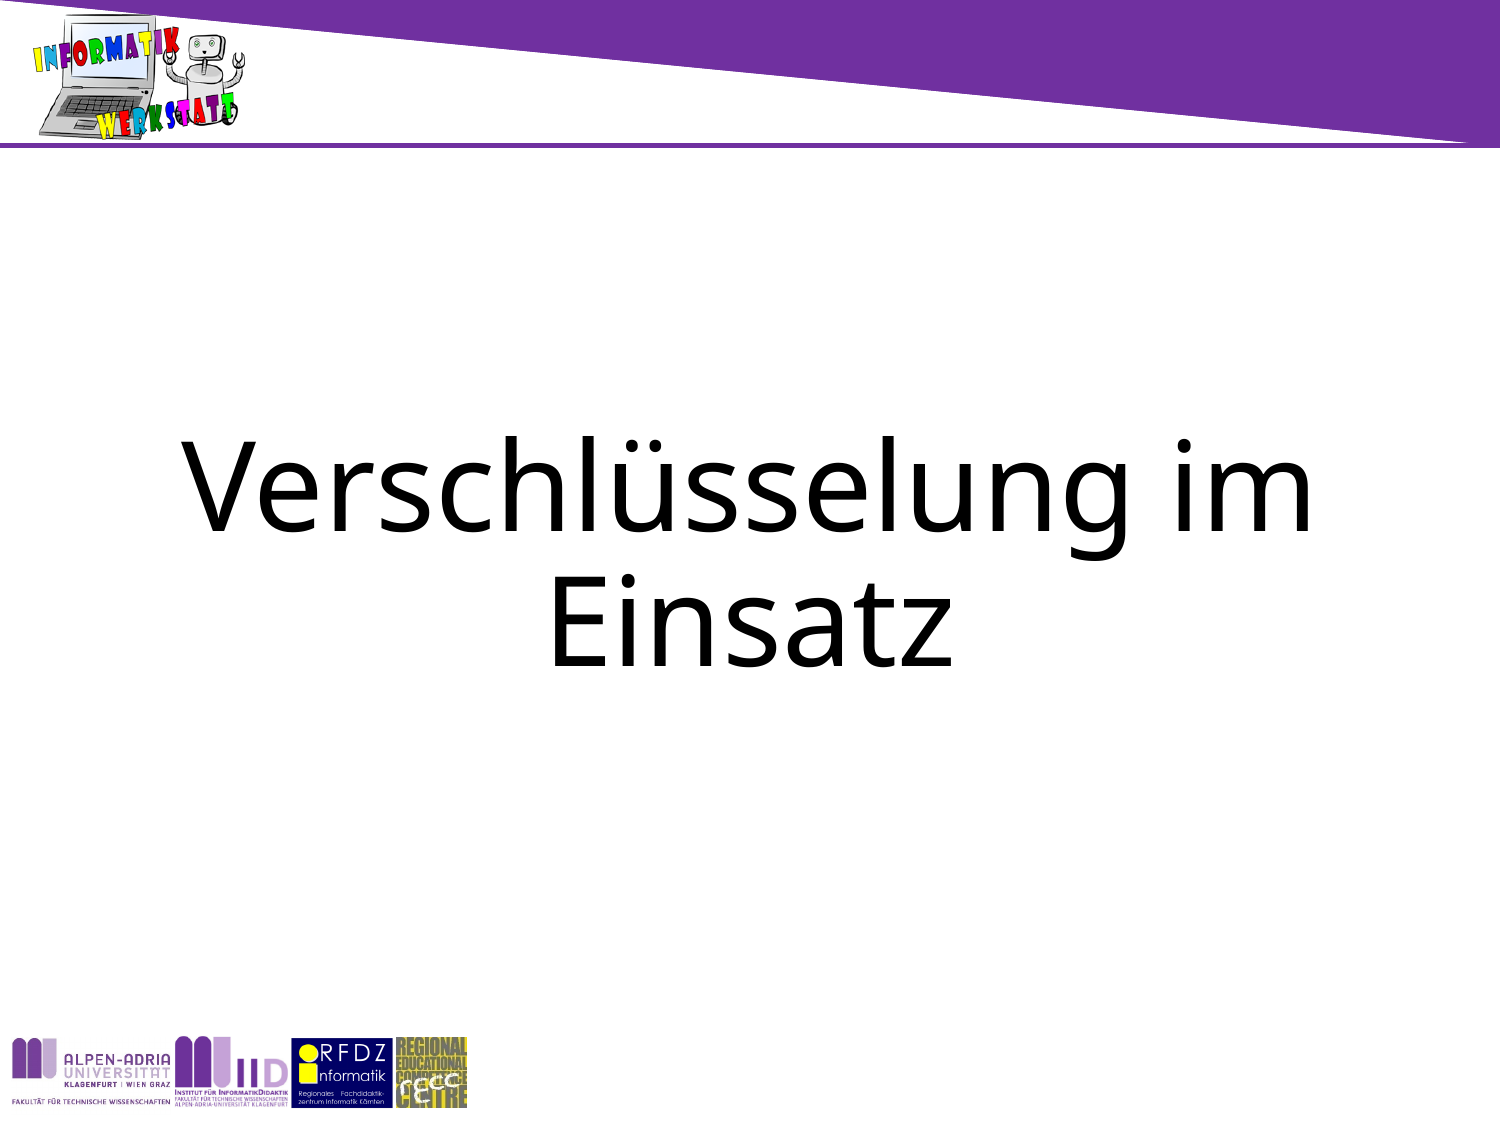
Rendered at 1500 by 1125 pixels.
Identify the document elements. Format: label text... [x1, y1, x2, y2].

picture [11, 1037, 171, 1115]
title Verschlüsselung im Einsatz [112, 309, 1388, 701]
picture [174, 1034, 467, 1115]
picture [33, 14, 245, 140]
